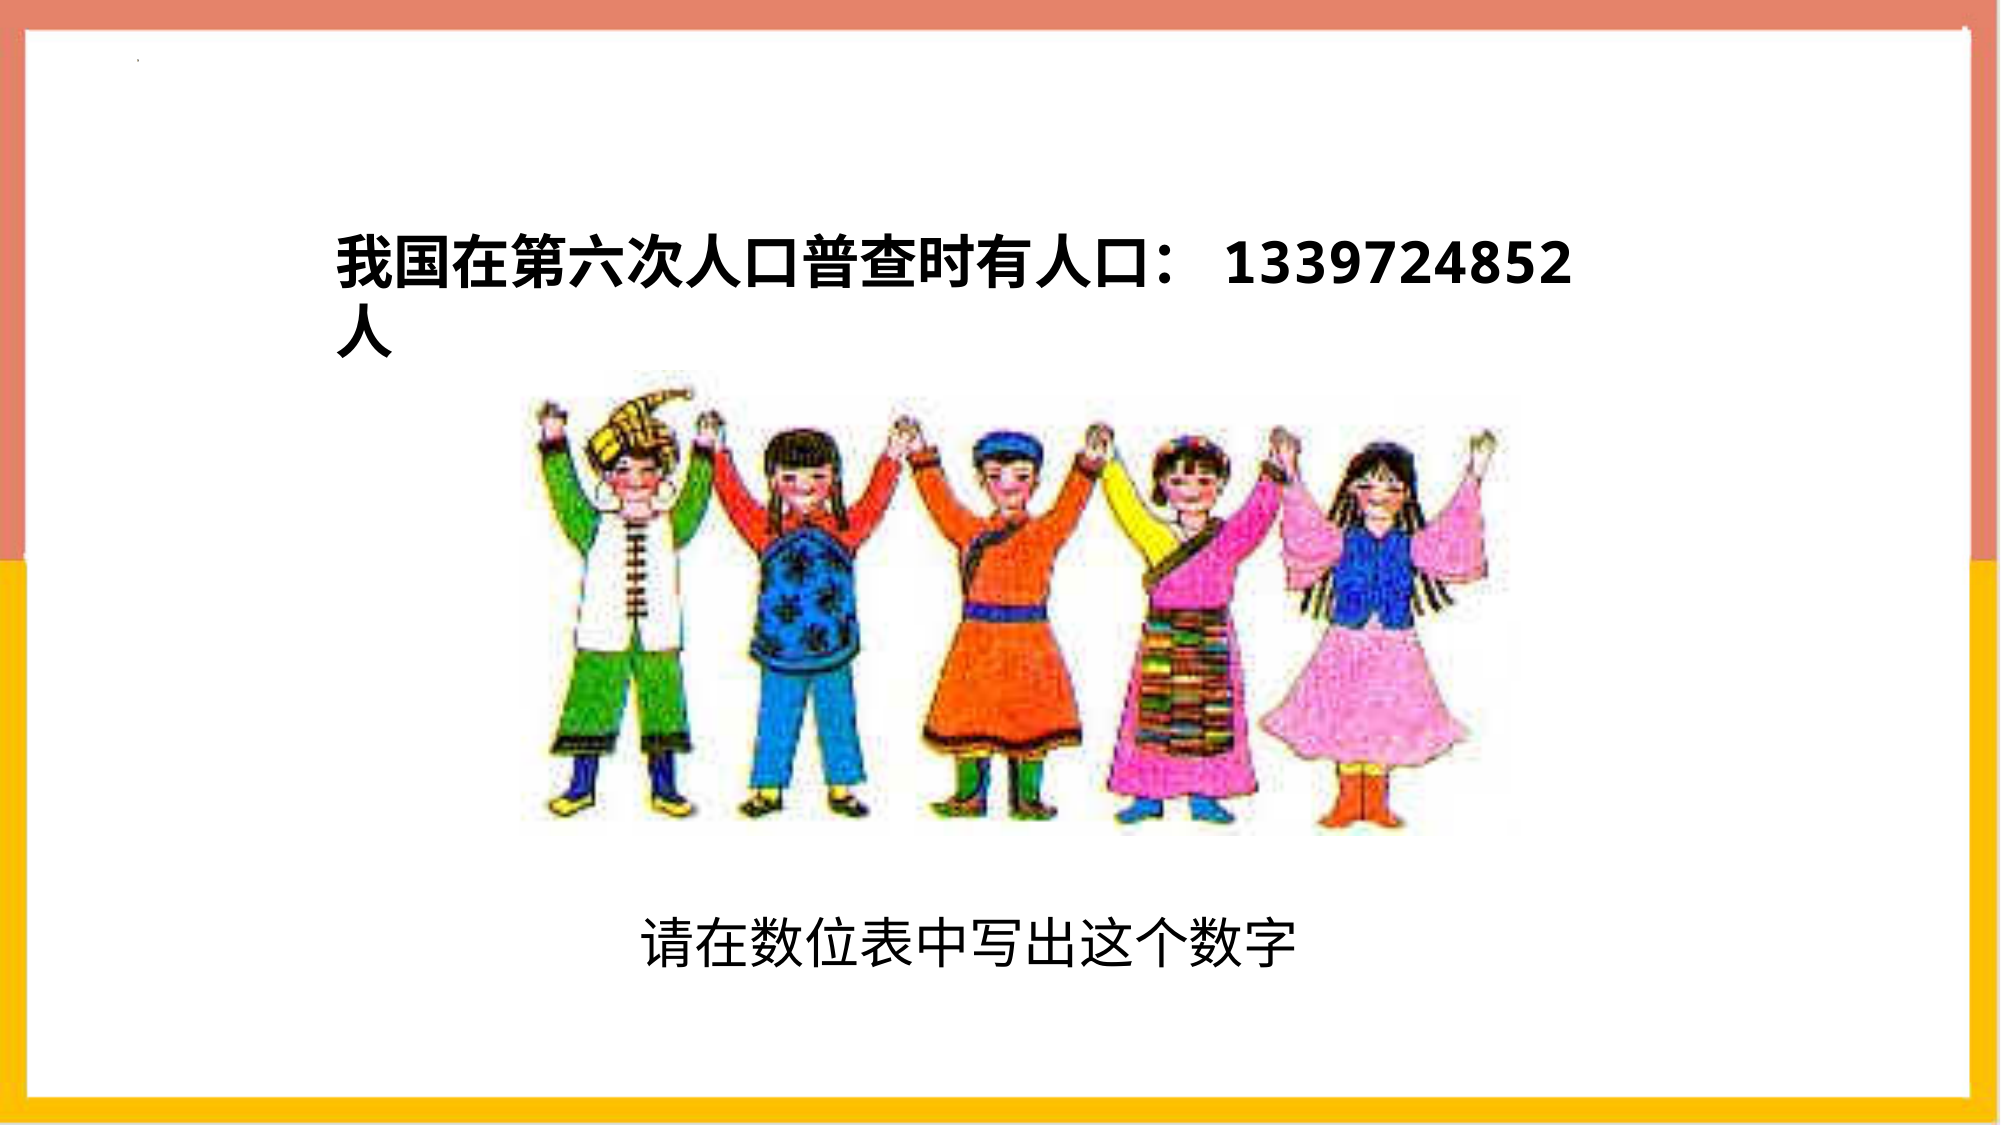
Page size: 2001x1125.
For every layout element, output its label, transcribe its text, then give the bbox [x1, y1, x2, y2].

text_box 请在数位表中写出这个数字 [344, 901, 1595, 983]
text_box 我国在第六次人口普查时有人口：1339724852 人 [320, 218, 1694, 373]
picture [0, 0, 2001, 1125]
